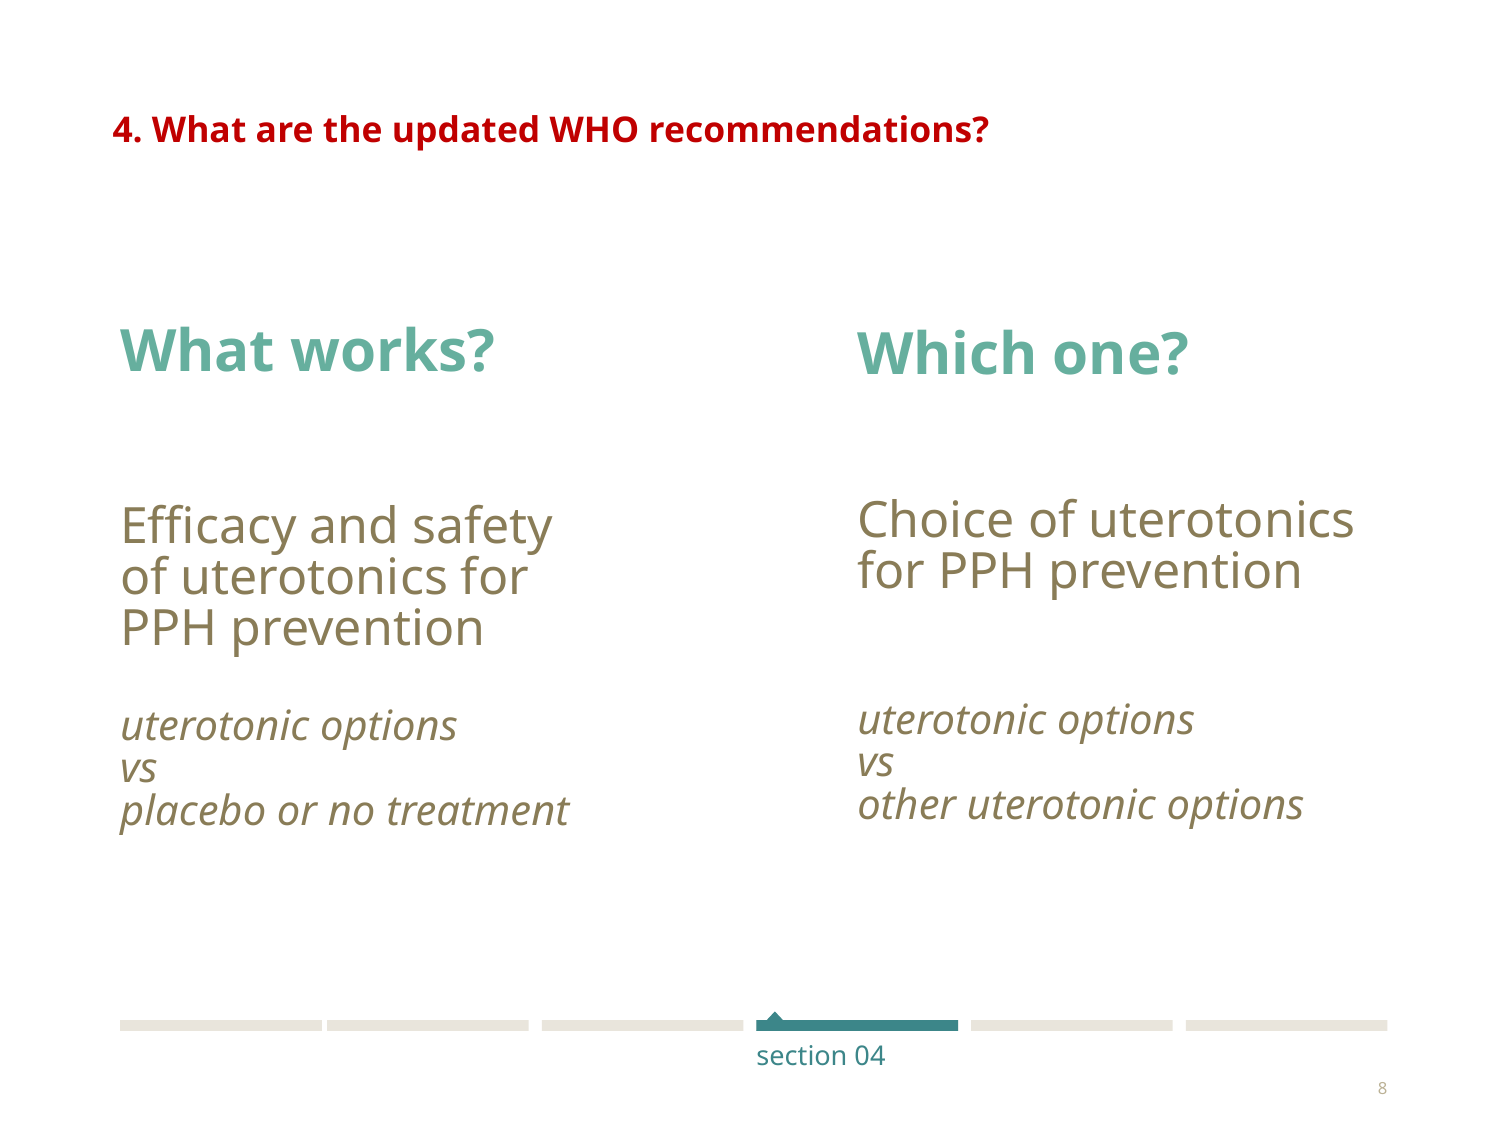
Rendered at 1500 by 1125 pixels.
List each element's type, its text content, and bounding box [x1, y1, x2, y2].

text_box [120, 1020, 322, 1031]
list 4. What are the updated WHO recommendations? [112, 113, 1388, 188]
text_box [541, 1020, 744, 1031]
text_box Which one? Choice of uterotonics for PPH prevention uterotonic options vs other uterotonic options [857, 326, 1421, 892]
text_box [327, 1020, 529, 1031]
title What works? Efficacy and safety of uterotonics for PPH prevention uterotonic options vs placebo or no treatment [120, 324, 576, 884]
text_box section 04 [756, 1038, 959, 1072]
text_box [756, 1011, 959, 1032]
text_box [1185, 1020, 1388, 1031]
text_box [971, 1020, 1173, 1031]
